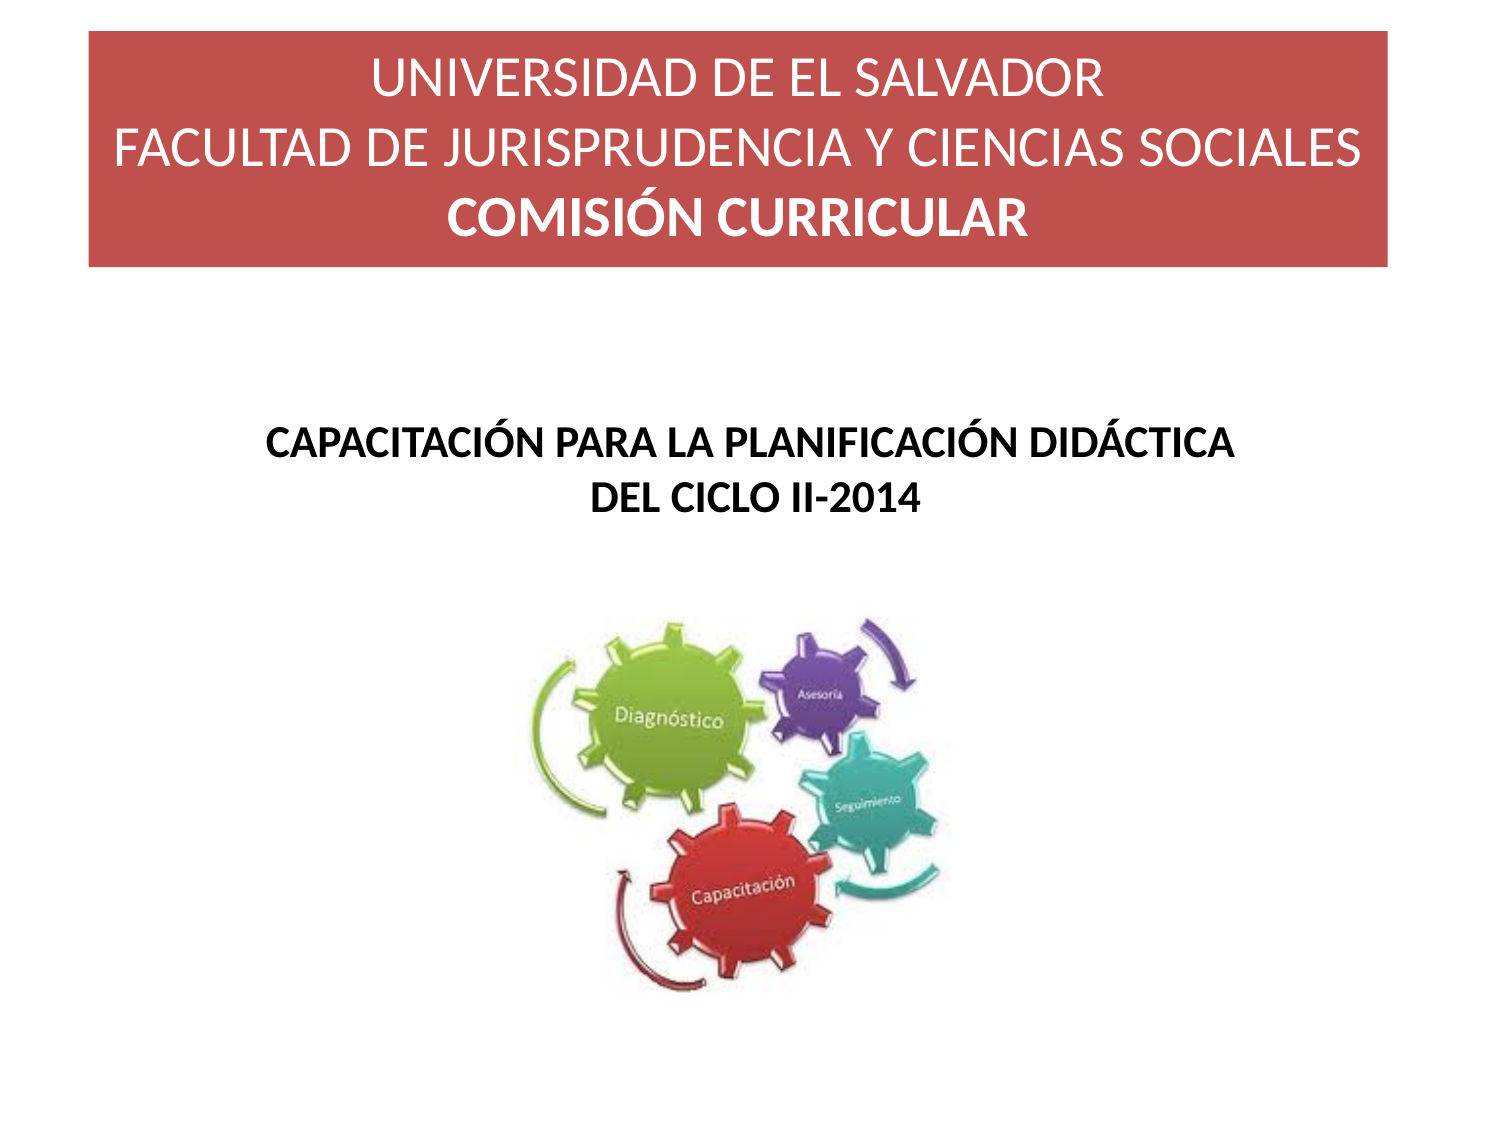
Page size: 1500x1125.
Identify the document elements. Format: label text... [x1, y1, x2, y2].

title CAPACITACIÓN PARA LA PLANIFICACIÓN DIDÁCTICA DEL CICLO II-2014 CICLO I/2014. [52, 314, 1448, 1071]
picture [513, 585, 963, 1014]
subtitle UNIVERSIDAD DE EL SALVADOR FACULTAD DE JURISPRUDENCIA Y CIENCIAS SOCIALES COMISIÓN CURRICULAR [88, 30, 1388, 268]
